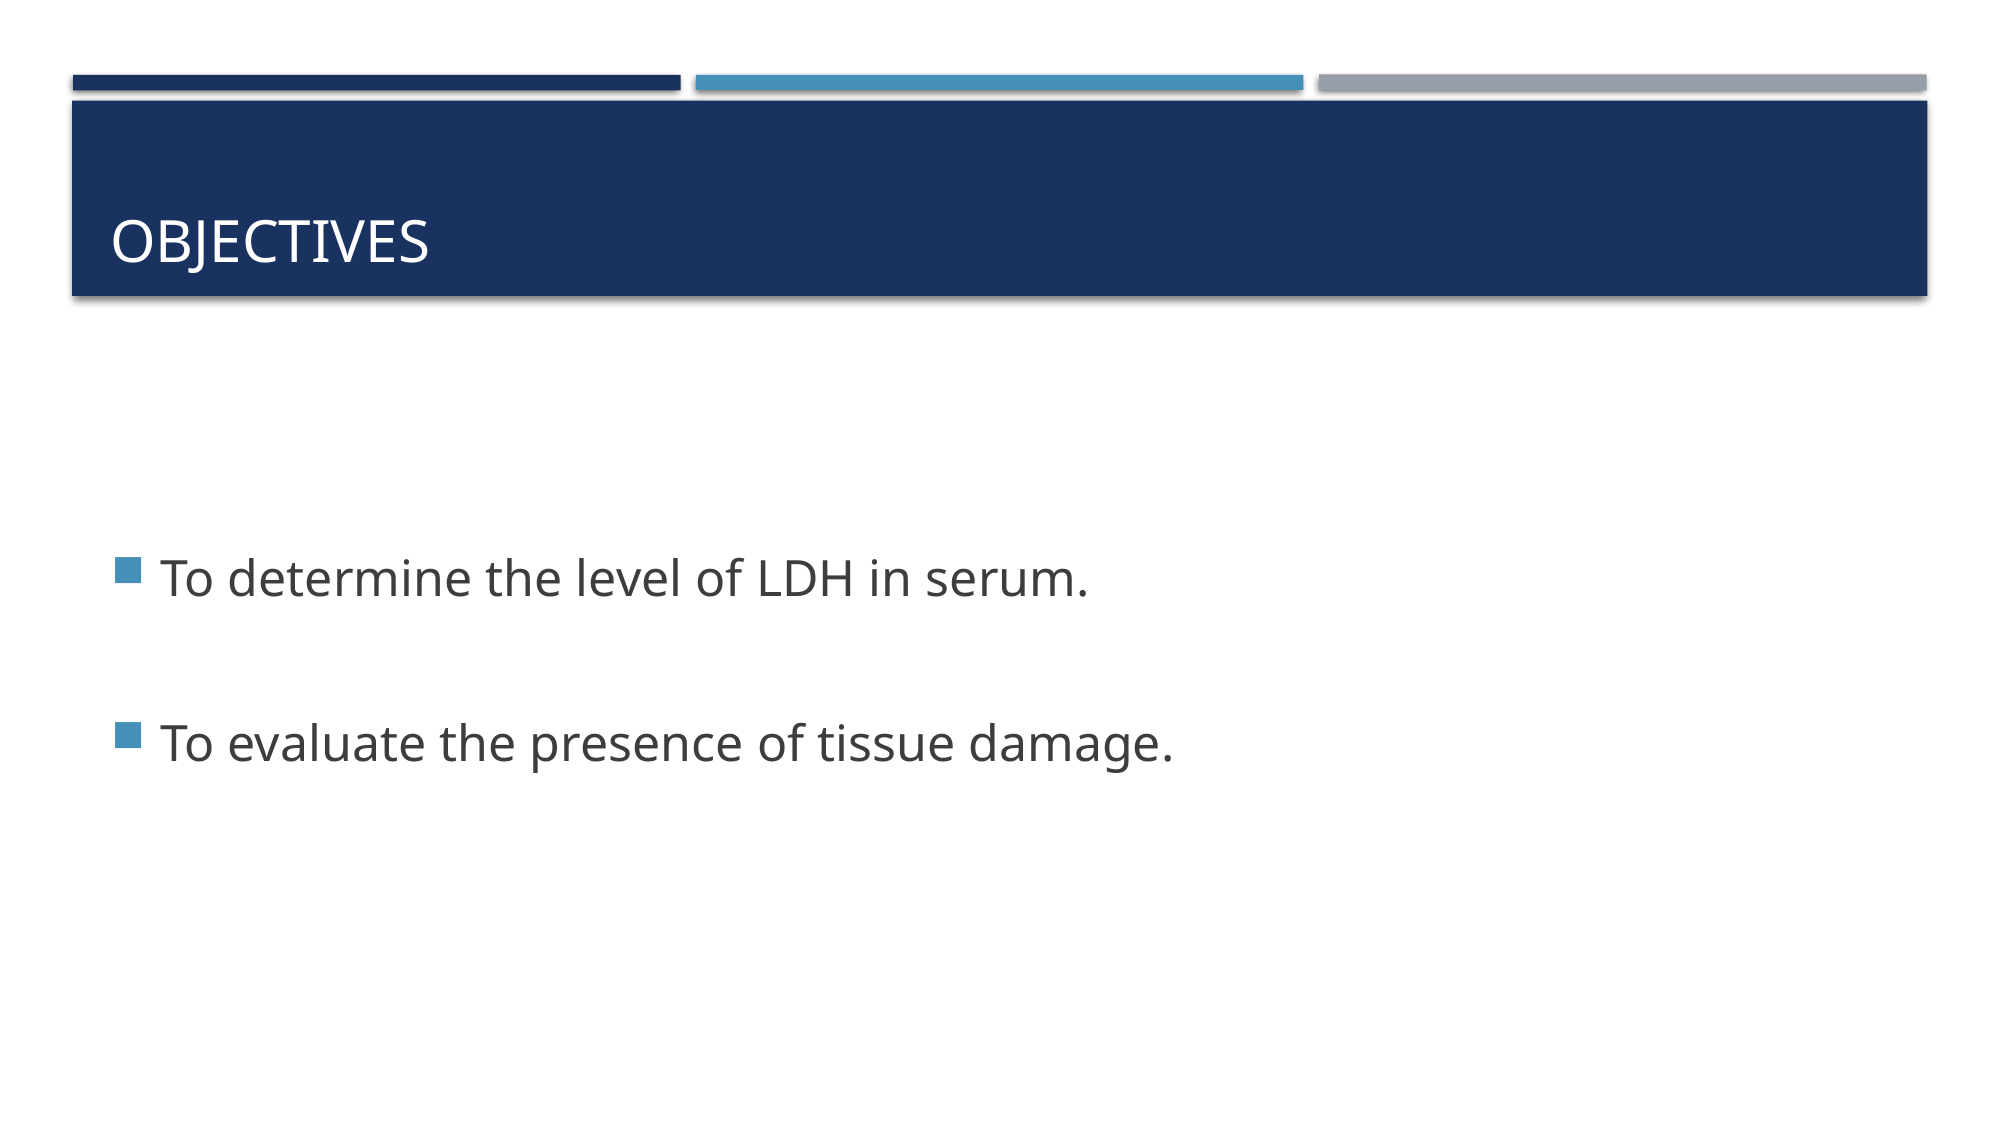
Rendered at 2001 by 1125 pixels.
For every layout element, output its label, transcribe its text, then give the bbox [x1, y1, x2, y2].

list To determine the level of LDH in serum. To evaluate the presence of tissue damage. [95, 357, 1905, 962]
title Objectives [95, 115, 1905, 282]
